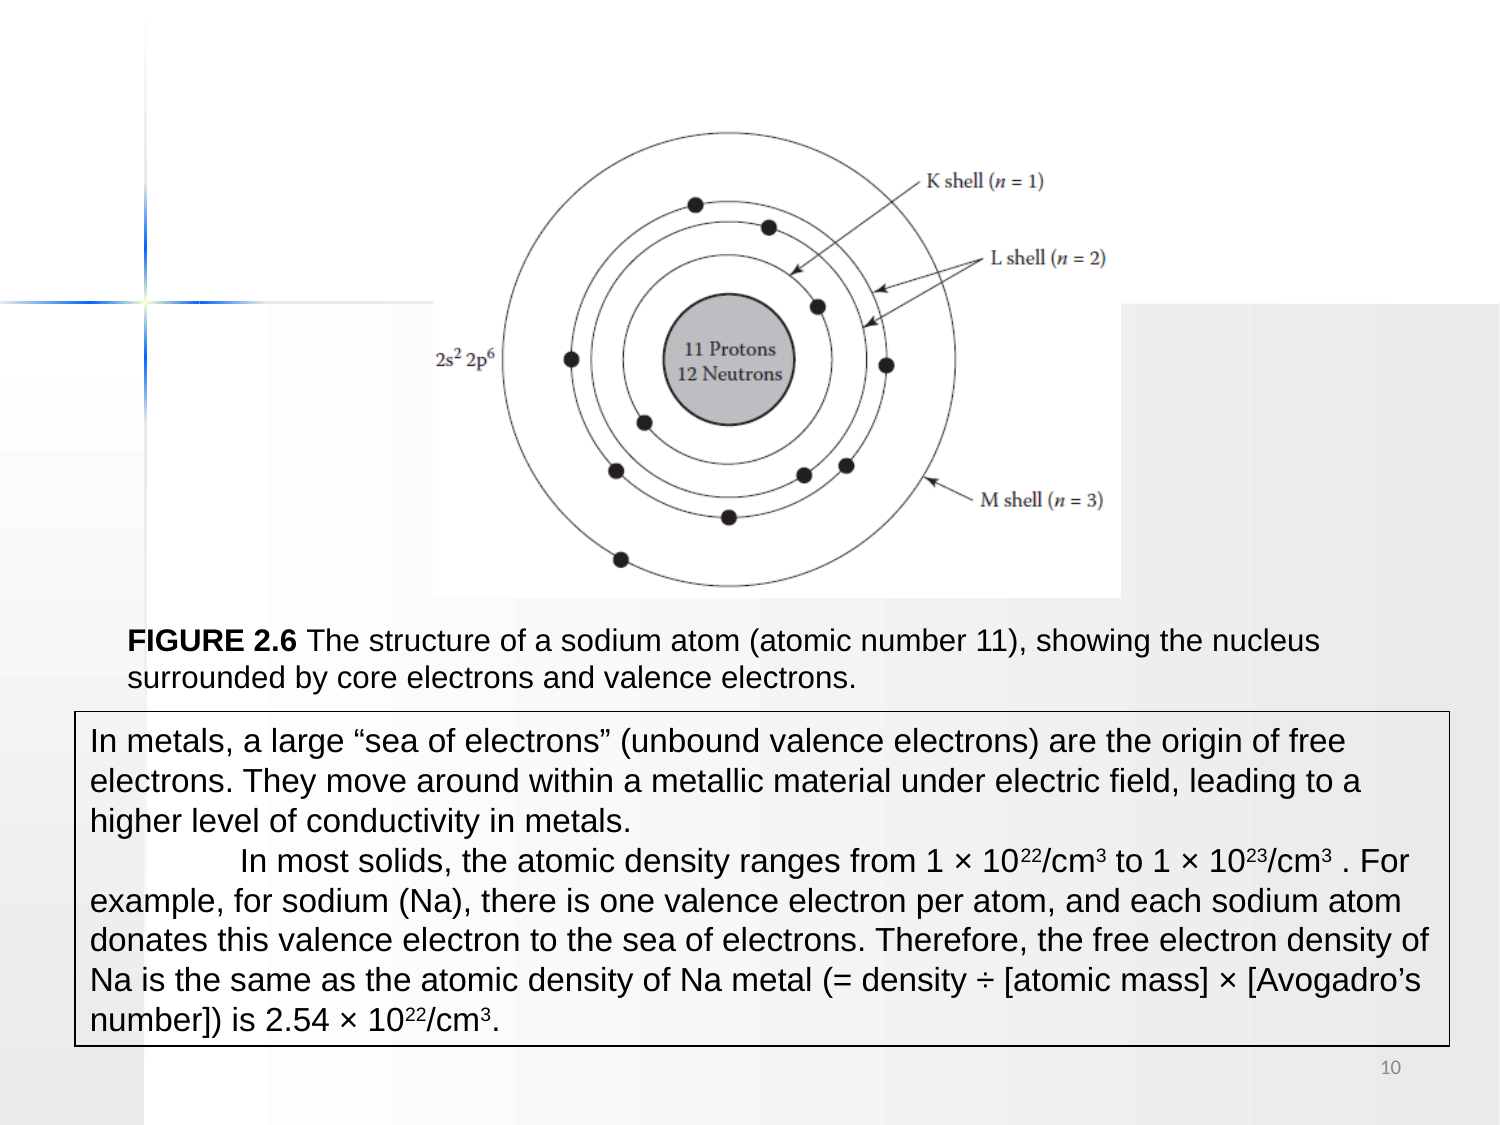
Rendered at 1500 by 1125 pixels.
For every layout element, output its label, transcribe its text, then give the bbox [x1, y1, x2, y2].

text_box In metals, a large “sea of electrons” (unbound valence electrons) are the origin of free electrons. They move around within a metallic material under electric field, leading to a higher level of conductivity in metals. In most solids, the atomic density ranges from 1 × 1022/cm3 to 1 × 1023/cm3 . For example, for sodium (Na), there is one valence electron per atom, and each sodium atom donates this valence electron to the sea of electrons. Therefore, the free electron density of Na is the same as the atomic density of Na metal (= density ÷ [atomic mass] × [Avogadro’s number]) is 2.54 × 1022/cm3. [75, 711, 1450, 1046]
text_box FIGURE 2.6 The structure of a sodium atom (atomic number 11), showing the nucleus surrounded by core electrons and valence electrons. [112, 612, 1425, 703]
picture [433, 124, 1121, 598]
